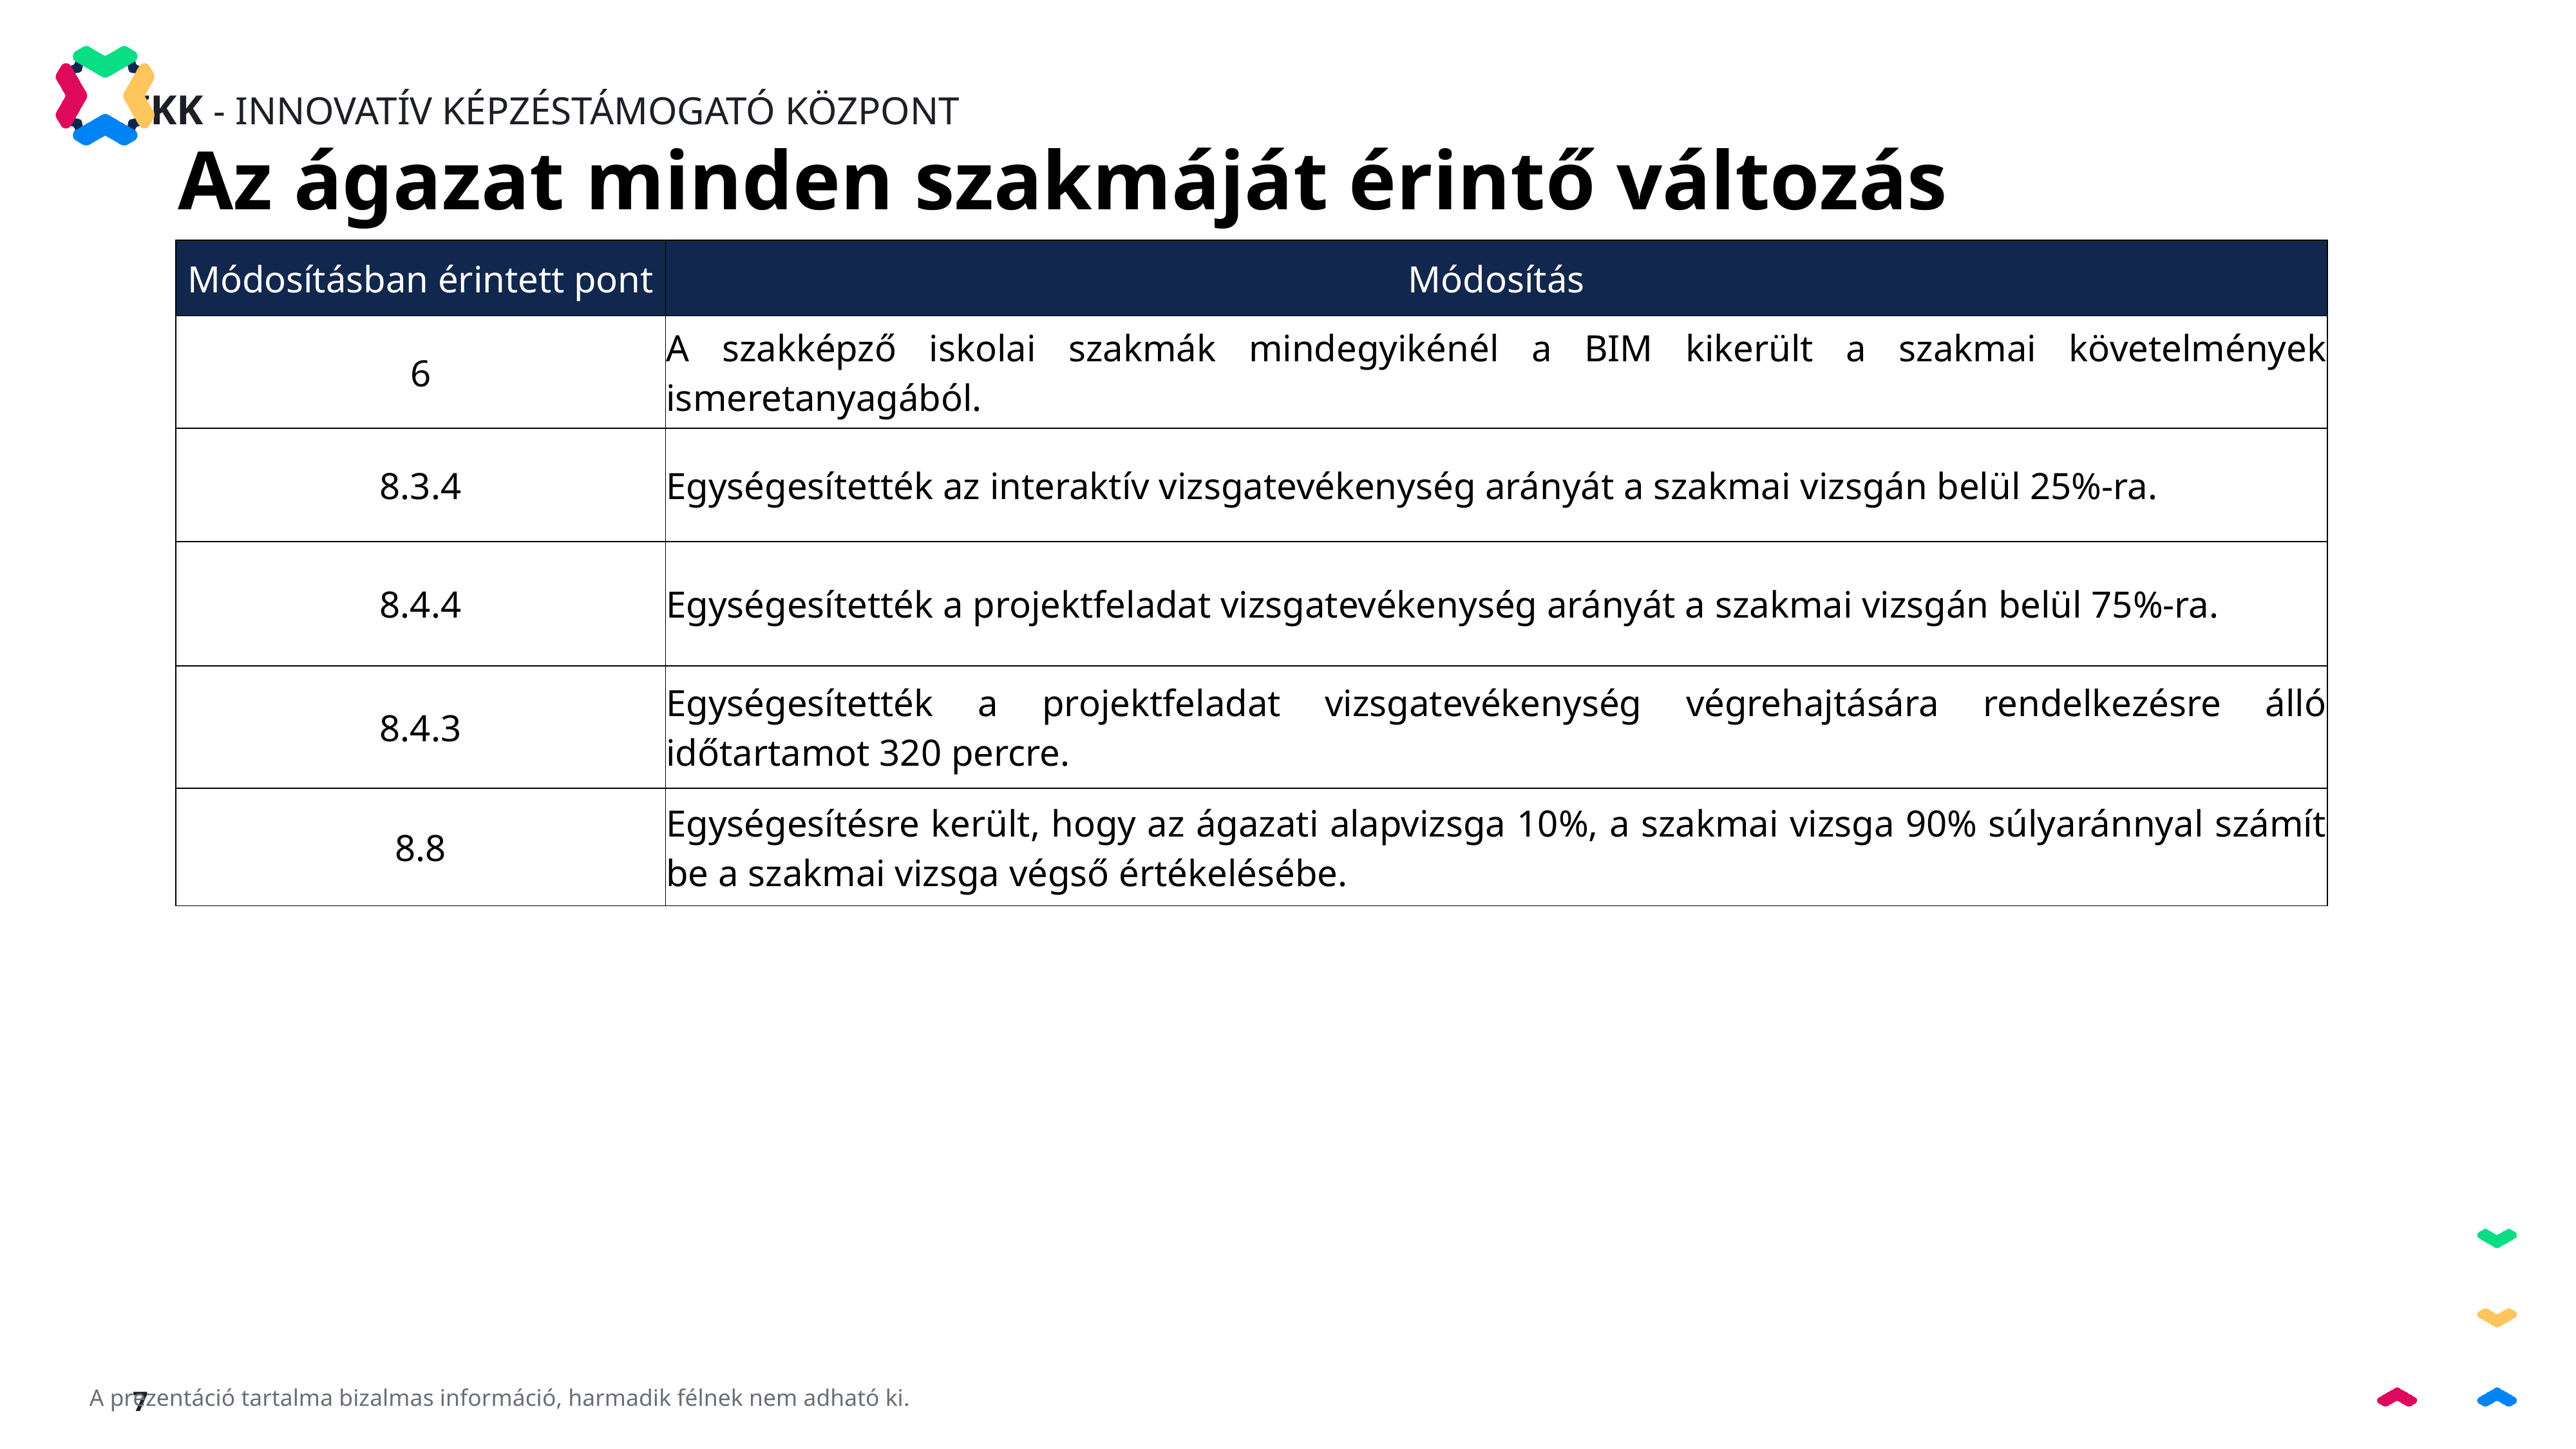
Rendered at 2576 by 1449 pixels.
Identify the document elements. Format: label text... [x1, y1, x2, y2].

table_header Módosítás [666, 241, 2327, 316]
table_cell 8.4.4 [176, 542, 665, 665]
table_cell 8.3.4 [176, 429, 665, 541]
table_cell A szakképző iskolai szakmák mindegyikénél a BIM kikerült a szakmai követelmények ismeretanyagából. [666, 316, 2327, 428]
table_cell Egységesítették az interaktív vizsgatevékenység arányát a szakmai vizsgán belül 25%-ra. [666, 429, 2327, 541]
table_cell 8.8 [176, 789, 665, 905]
table_cell 8.4.3 [176, 667, 665, 788]
picture [2377, 1229, 2517, 1406]
list Az ágazat minden szakmáját érintő változás [178, 129, 2338, 225]
picture [55, 46, 155, 146]
table_cell Egységesítették a projektfeladat vizsgatevékenység arányát a szakmai vizsgán belül 75%-ra. [666, 542, 2327, 665]
table_cell 6 [176, 316, 665, 428]
table_cell Egységesítésre került, hogy az ágazati alapvizsga 10%, a szakmai vizsga 90% súlyaránnyal számít be a szakmai vizsga végső értékelésébe. [666, 789, 2327, 905]
table_header Módosításban érintett pont [176, 241, 665, 316]
table_cell Egységesítették a projektfeladat vizsgatevékenység végrehajtására rendelkezésre álló időtartamot 320 percre. [666, 667, 2327, 788]
